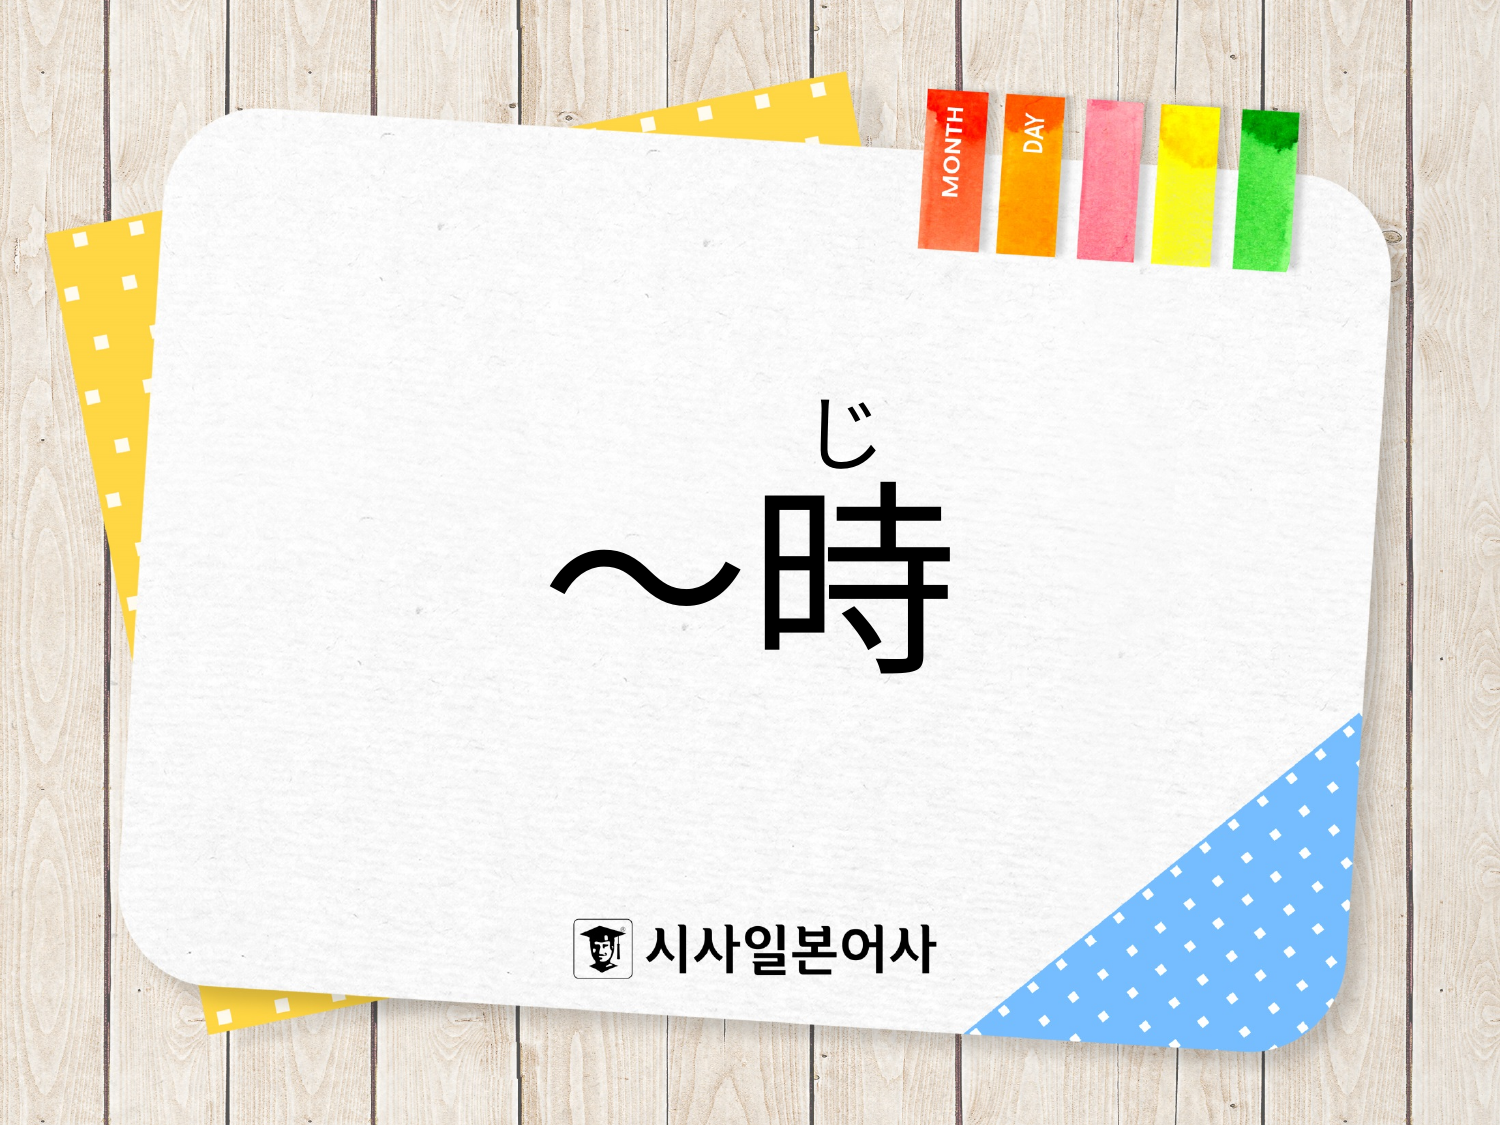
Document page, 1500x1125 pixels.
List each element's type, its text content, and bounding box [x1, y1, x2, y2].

title ～時 [75, 338, 1425, 811]
picture [0, 0, 1500, 1125]
text_box じ [788, 373, 901, 489]
